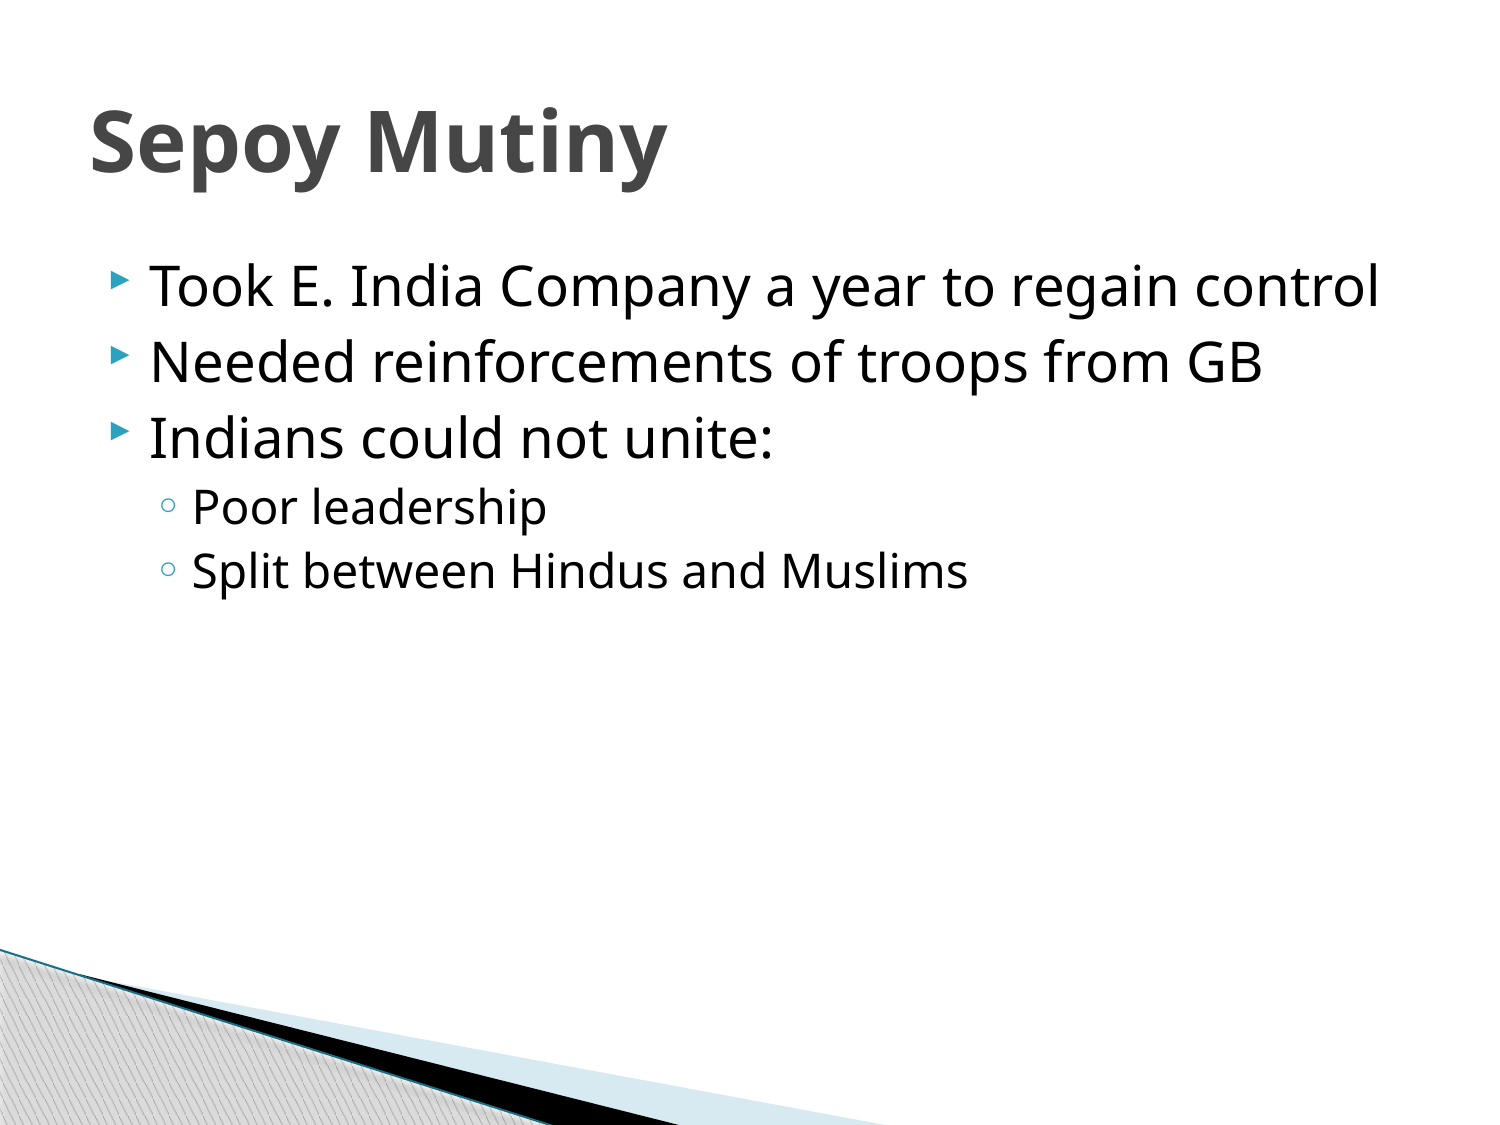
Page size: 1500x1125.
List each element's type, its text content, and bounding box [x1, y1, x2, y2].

list Took E. India Company a year to regain control Needed reinforcements of troops from GB Indians could not unite: Poor leadership Split between Hindus and Muslims [75, 243, 1425, 986]
title Sepoy Mutiny [75, 45, 1425, 233]
